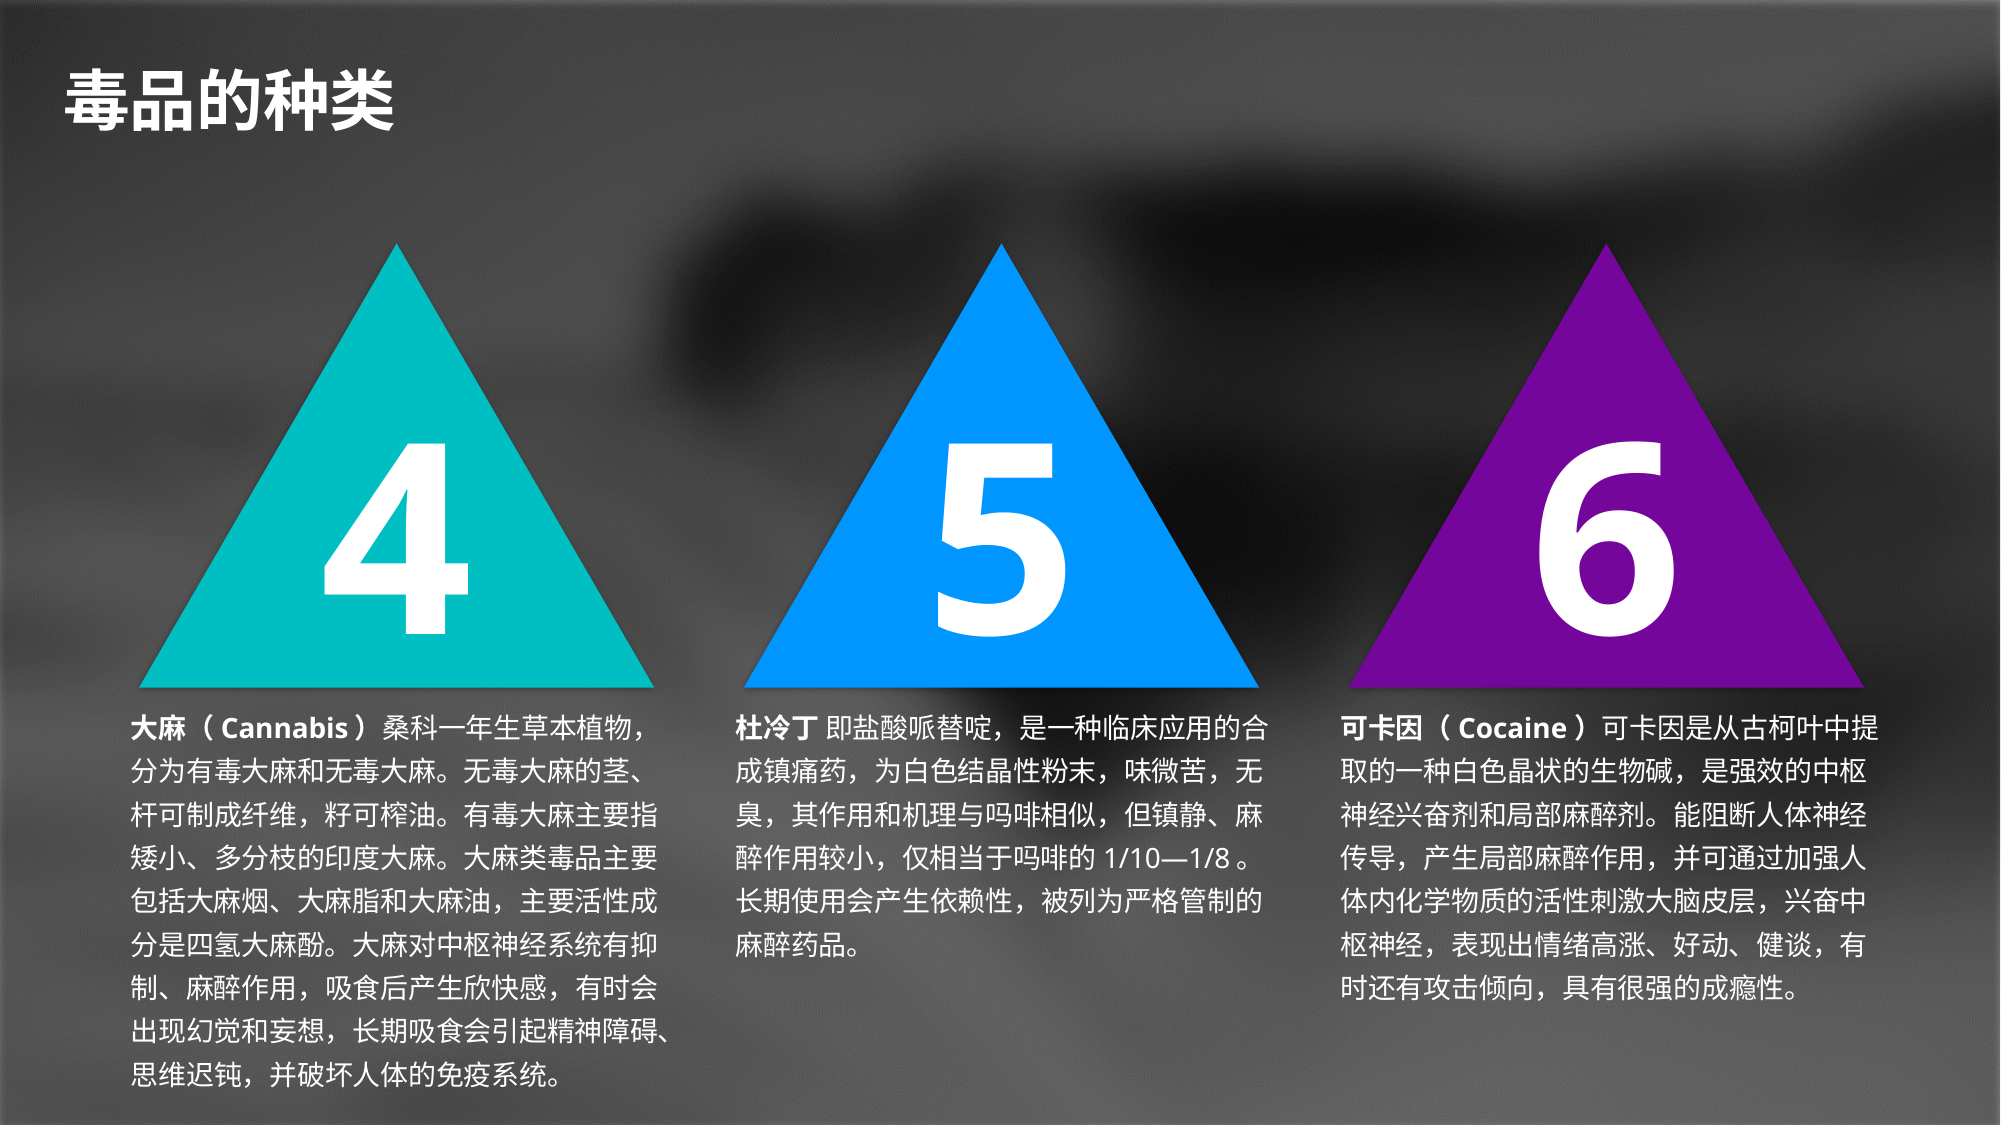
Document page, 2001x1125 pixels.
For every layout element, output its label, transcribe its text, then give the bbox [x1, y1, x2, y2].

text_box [115, 243, 688, 1099]
list 毒品的种类 [48, 51, 1000, 148]
picture [0, 0, 2001, 1125]
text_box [1325, 243, 1898, 1011]
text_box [720, 243, 1293, 972]
